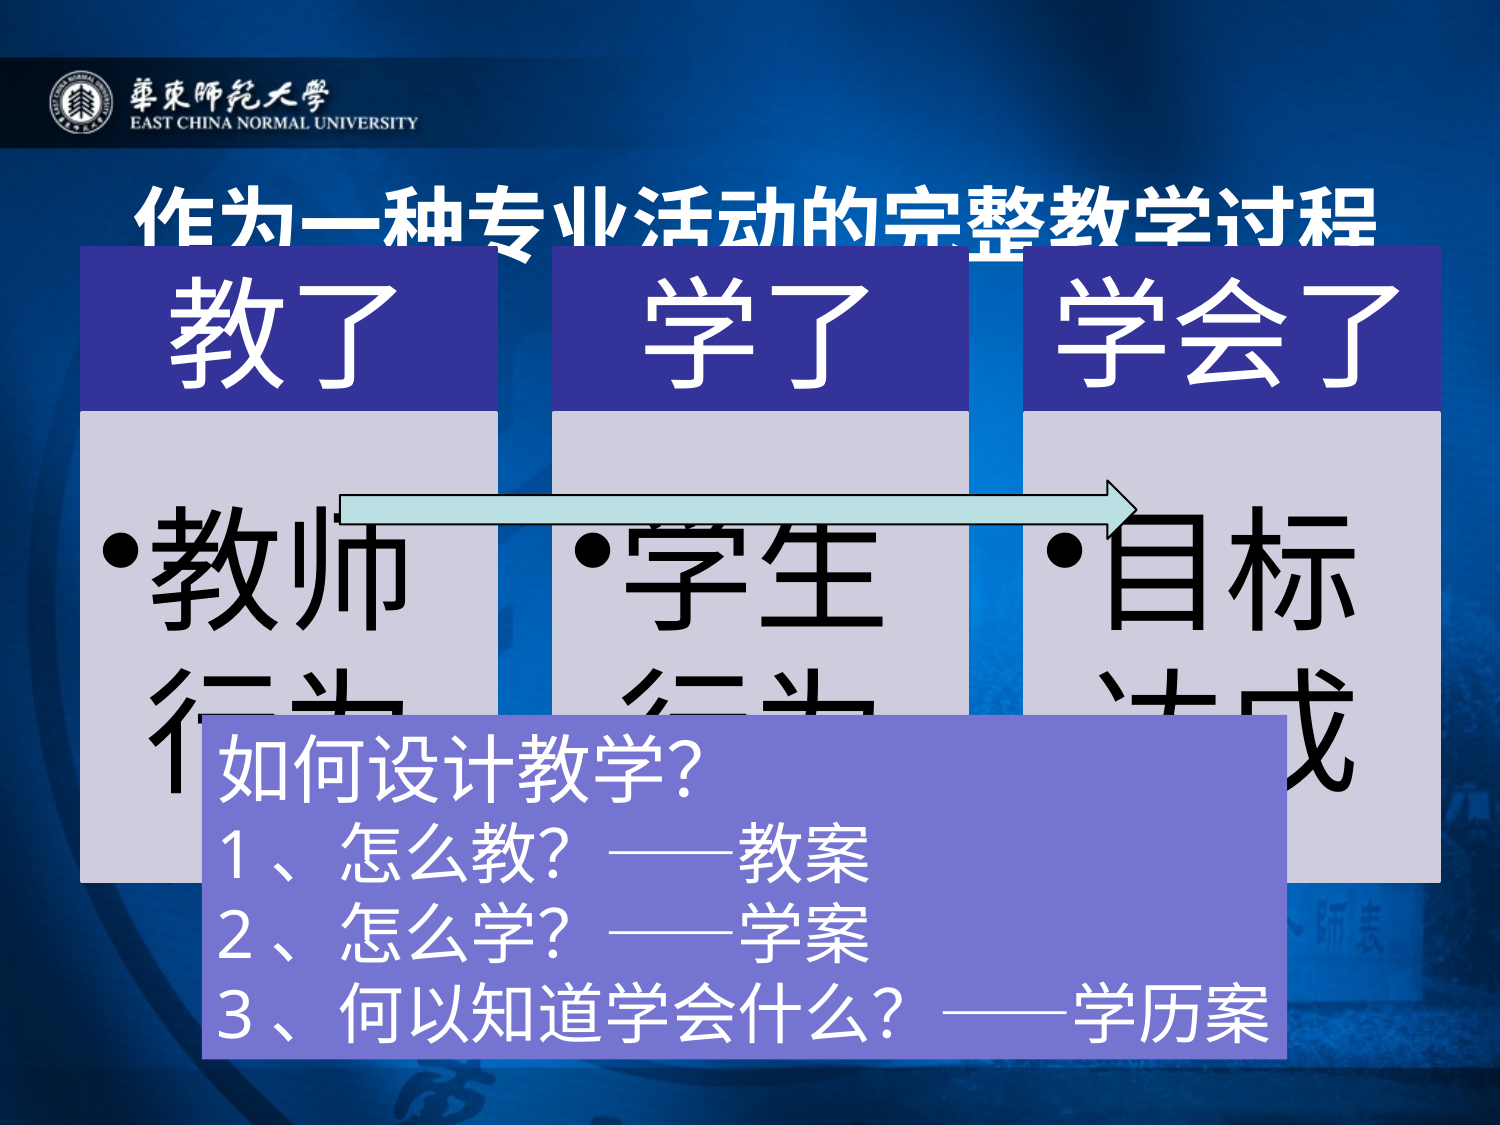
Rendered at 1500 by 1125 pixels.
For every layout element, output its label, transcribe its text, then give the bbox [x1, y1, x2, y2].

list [81, 210, 1440, 919]
title 作为一种专业活动的完整教学过程 [81, 128, 1433, 210]
text_box 如何设计教学？ 1、怎么教？——教案 2、怎么学？——学案 3、何以知道学会什么？——学历案 [201, 927, 1288, 1060]
picture [0, 0, 1500, 1125]
